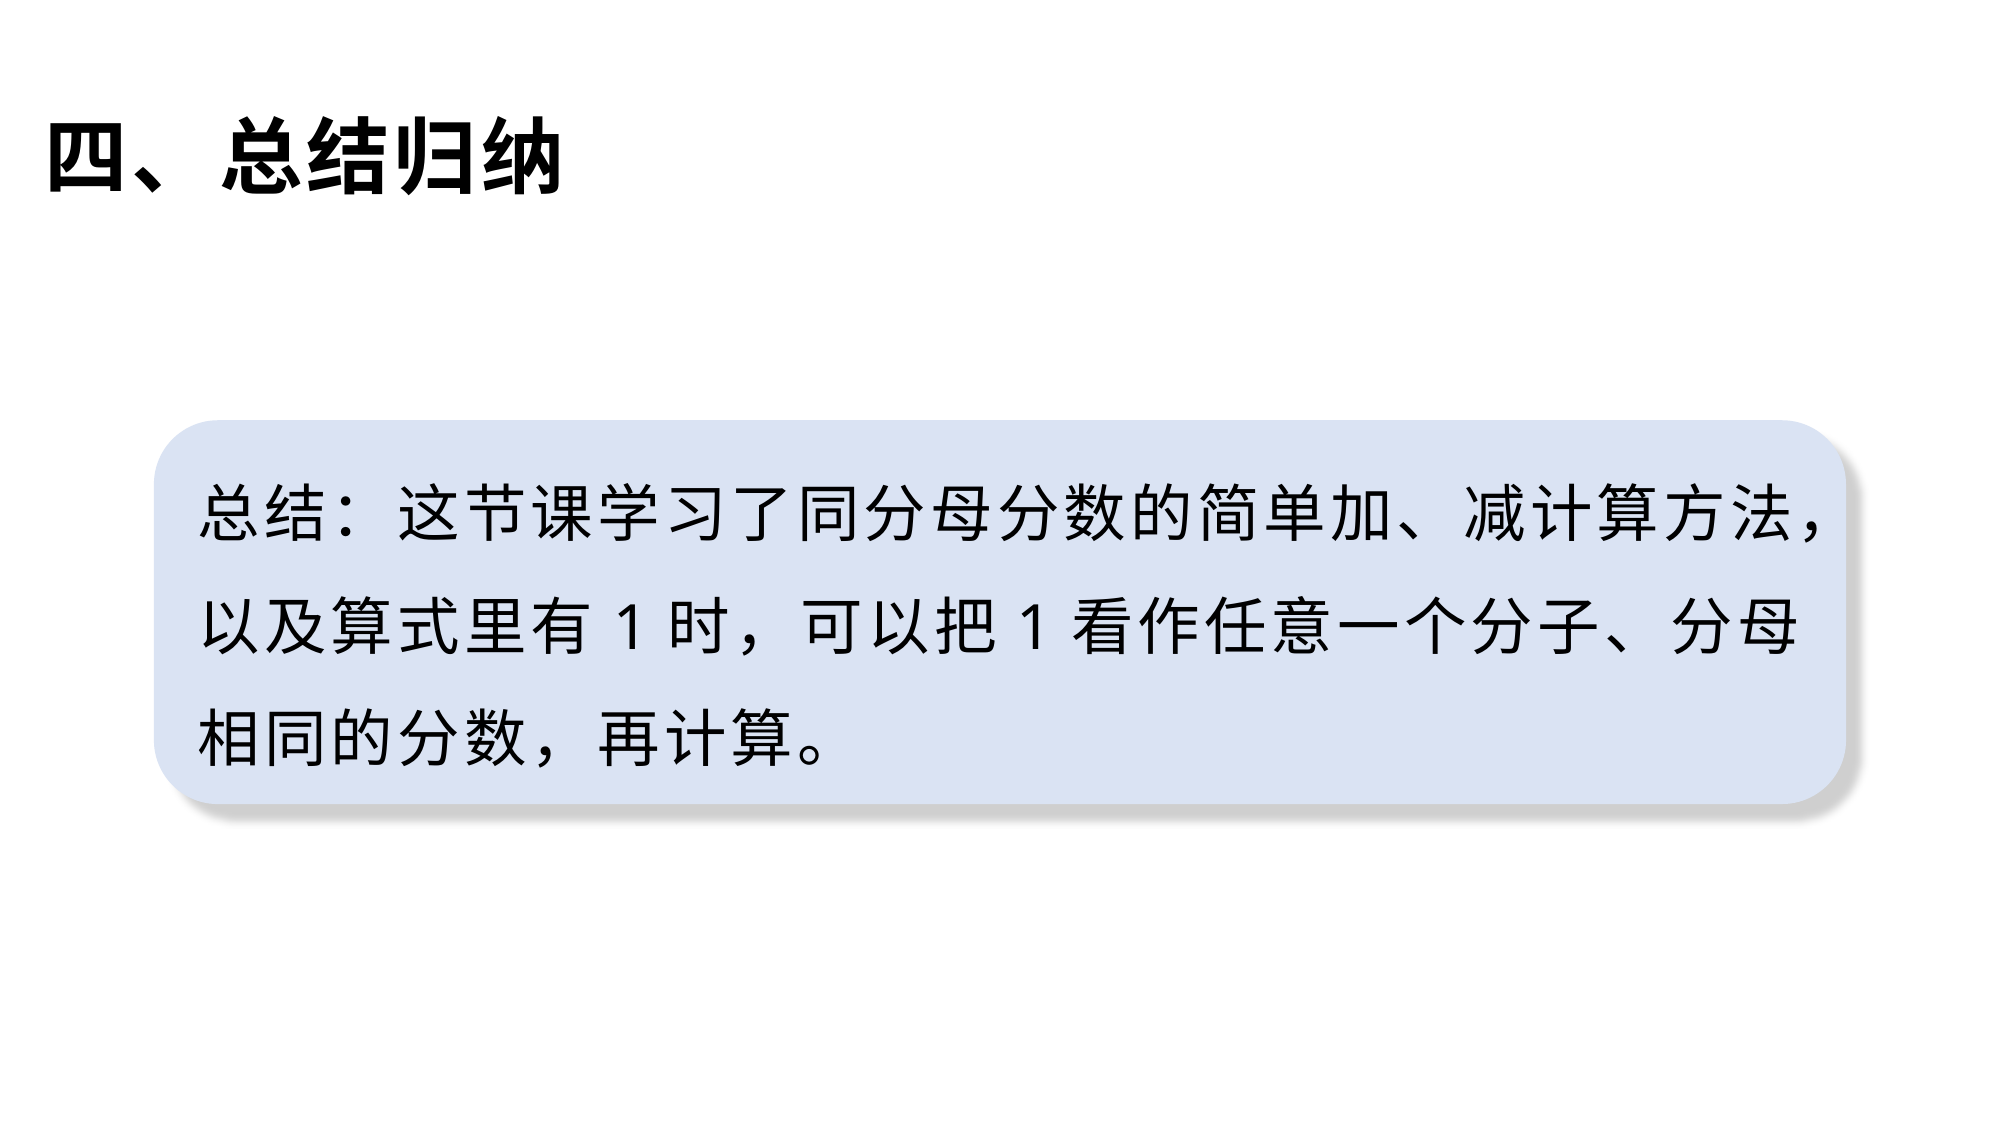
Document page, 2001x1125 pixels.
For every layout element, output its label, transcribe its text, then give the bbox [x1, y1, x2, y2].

title 四、总结归纳 [29, 84, 1036, 224]
text_box [183, 419, 1817, 429]
text_box 总结：这节课学习了同分母分数的简单加、减计算方法，以及算式里有1时，可以把1看作任意一个分子、分母相同的分数，再计算。 [182, 429, 1831, 782]
text_box [152, 430, 1848, 806]
